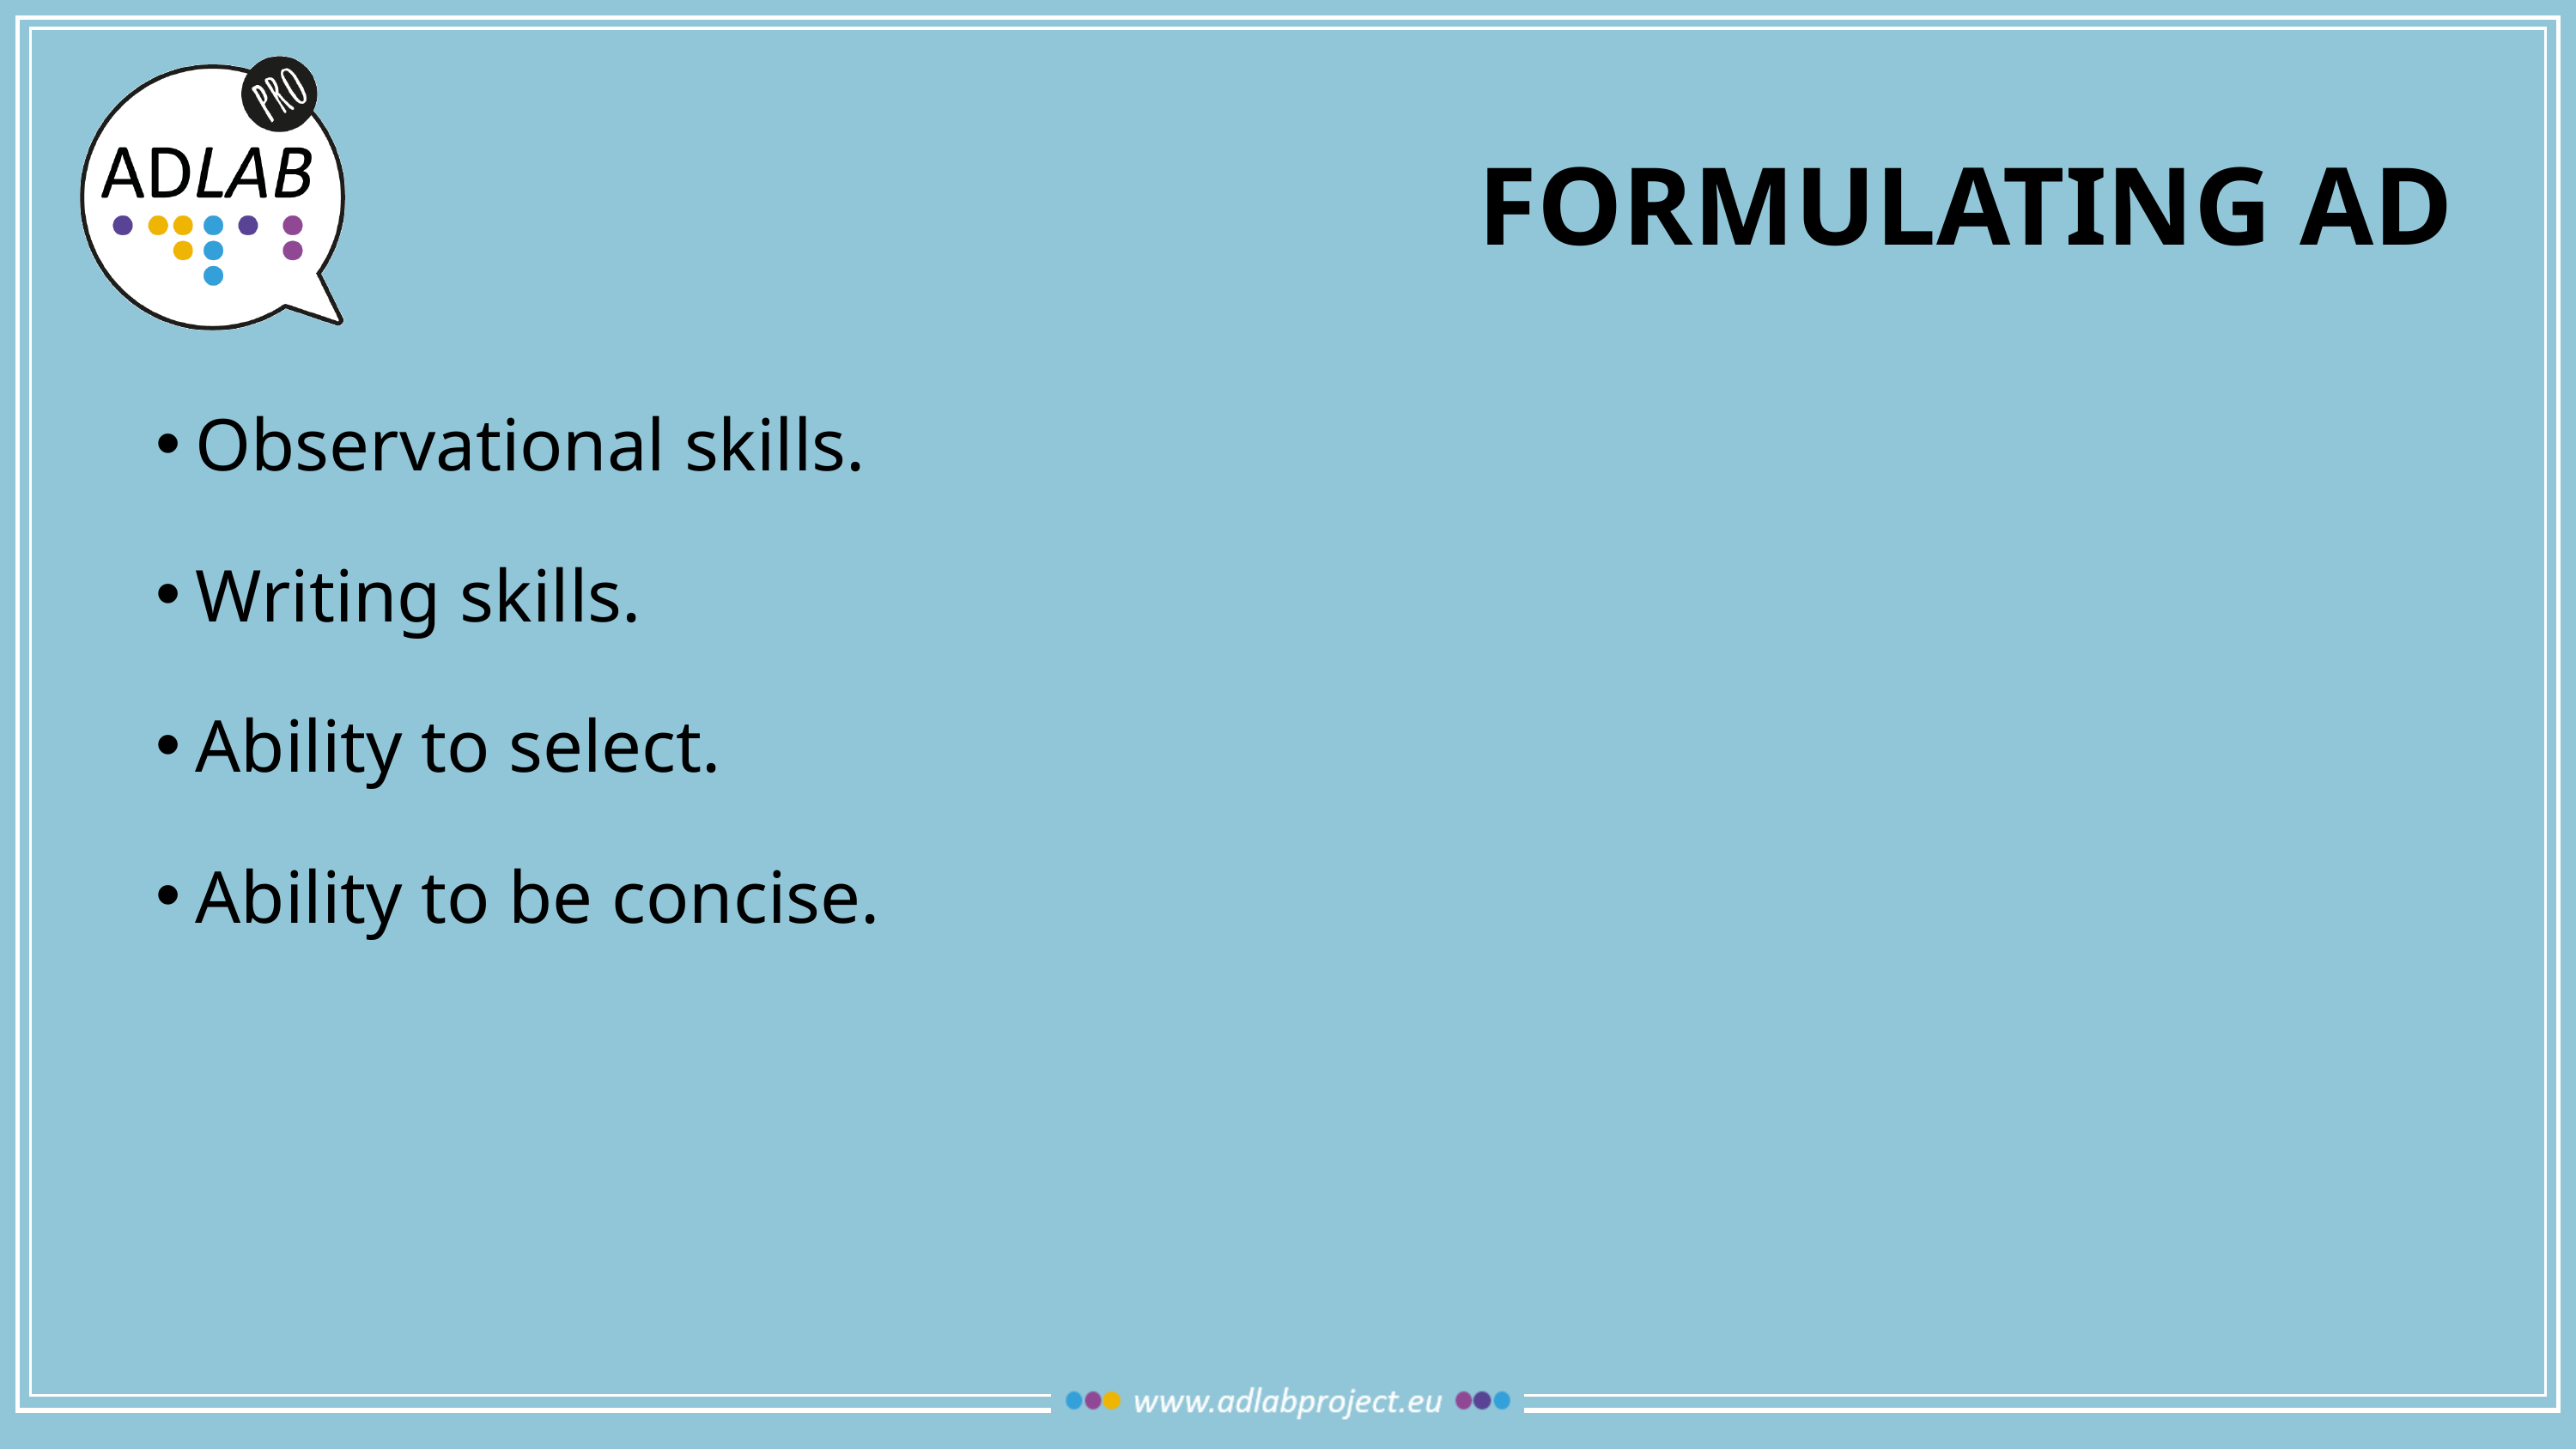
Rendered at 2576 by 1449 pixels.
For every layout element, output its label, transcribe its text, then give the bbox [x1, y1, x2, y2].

picture [72, 49, 353, 330]
list Observational skills. Writing skills. Ability to select. Ability to be concise. [143, 350, 2467, 1056]
title Formulating ad [384, 70, 2467, 350]
picture [1051, 1378, 1524, 1429]
